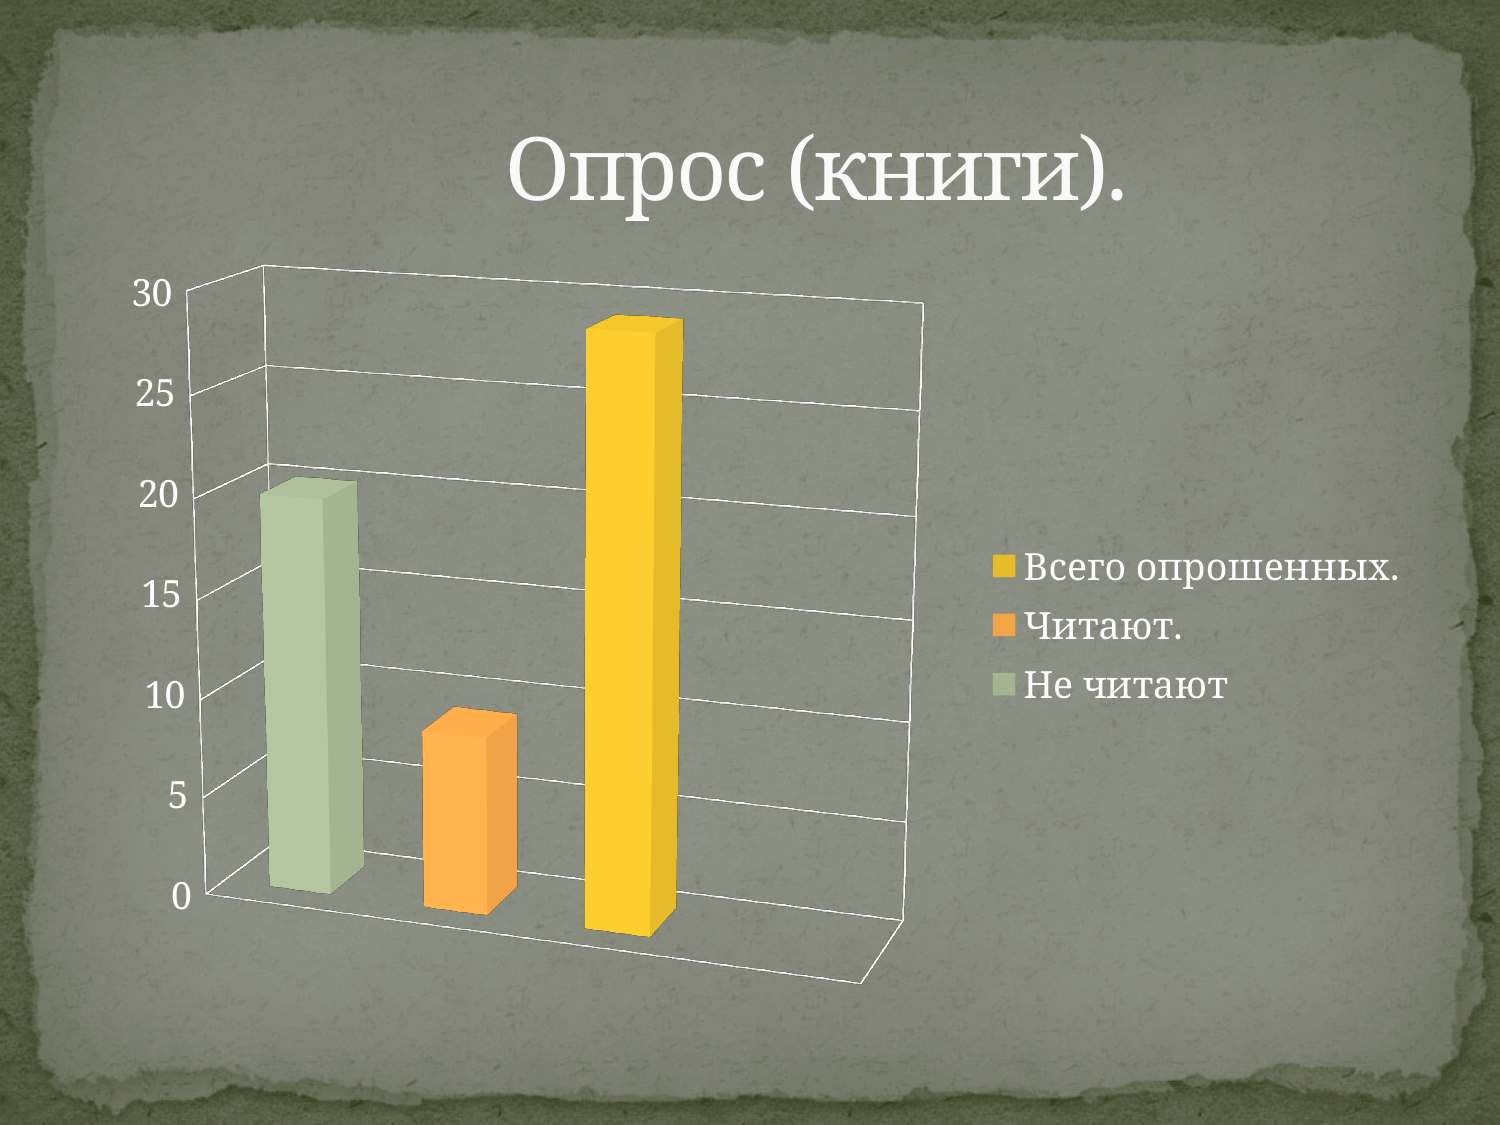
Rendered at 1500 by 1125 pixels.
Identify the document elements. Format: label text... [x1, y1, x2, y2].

title Опрос (книги). [74, 24, 1425, 225]
chart [76, 251, 1425, 999]
